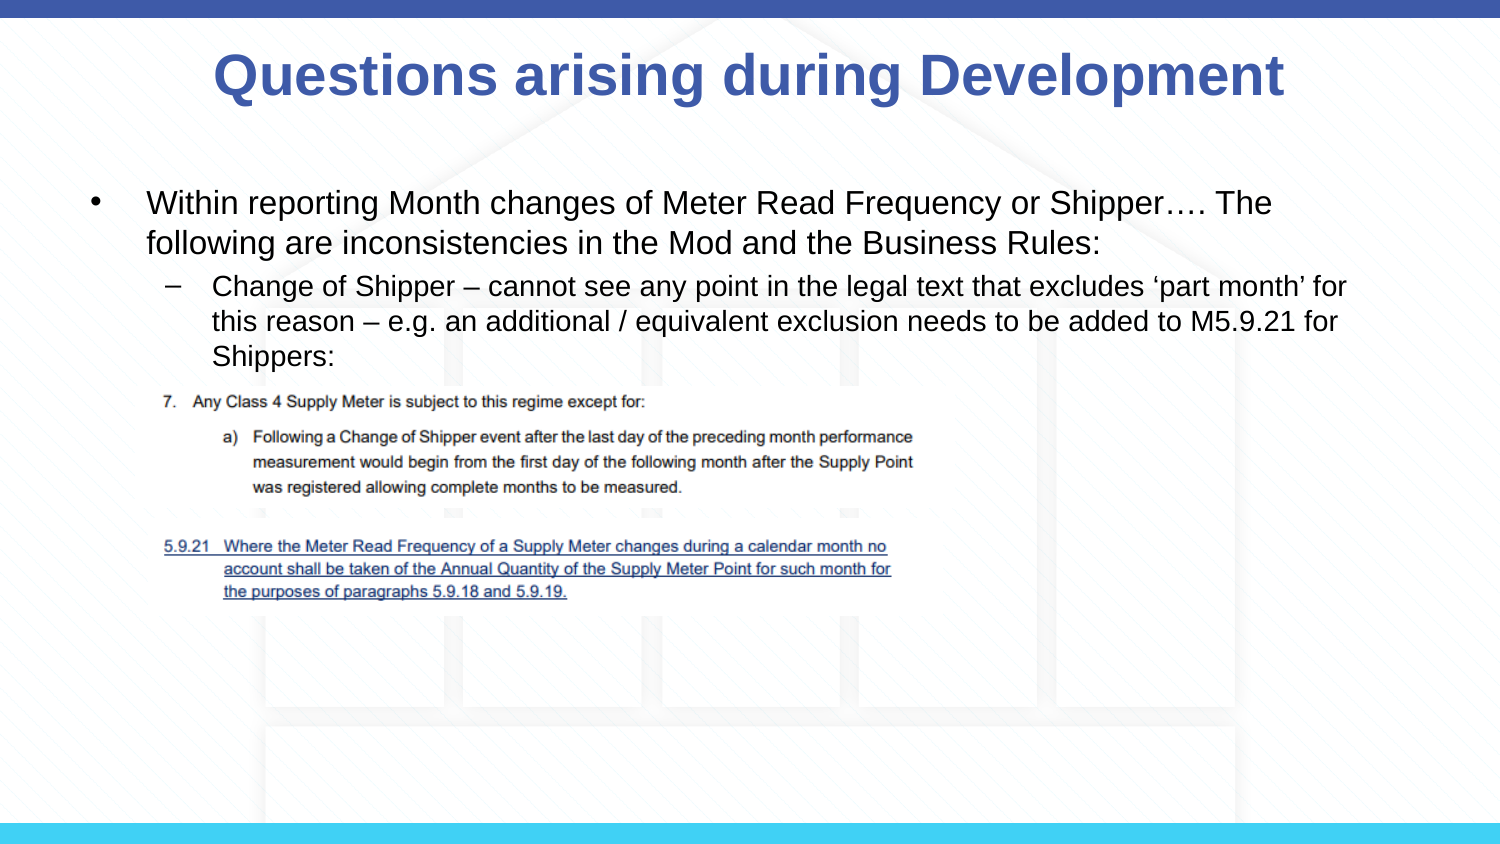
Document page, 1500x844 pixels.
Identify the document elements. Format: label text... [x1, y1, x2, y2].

list Within reporting Month changes of Meter Read Frequency or Shipper…. The following are inconsistencies in the Mod and the Business Rules: Change of Shipper – cannot see any point in the legal text that excludes ‘part month’ for this reason – e.g. an additional / equivalent exclusion needs to be added to M5.9.21 for Shippers: [75, 173, 1412, 777]
picture [0, 0, 1500, 844]
title Questions arising during Development [75, 20, 1425, 125]
